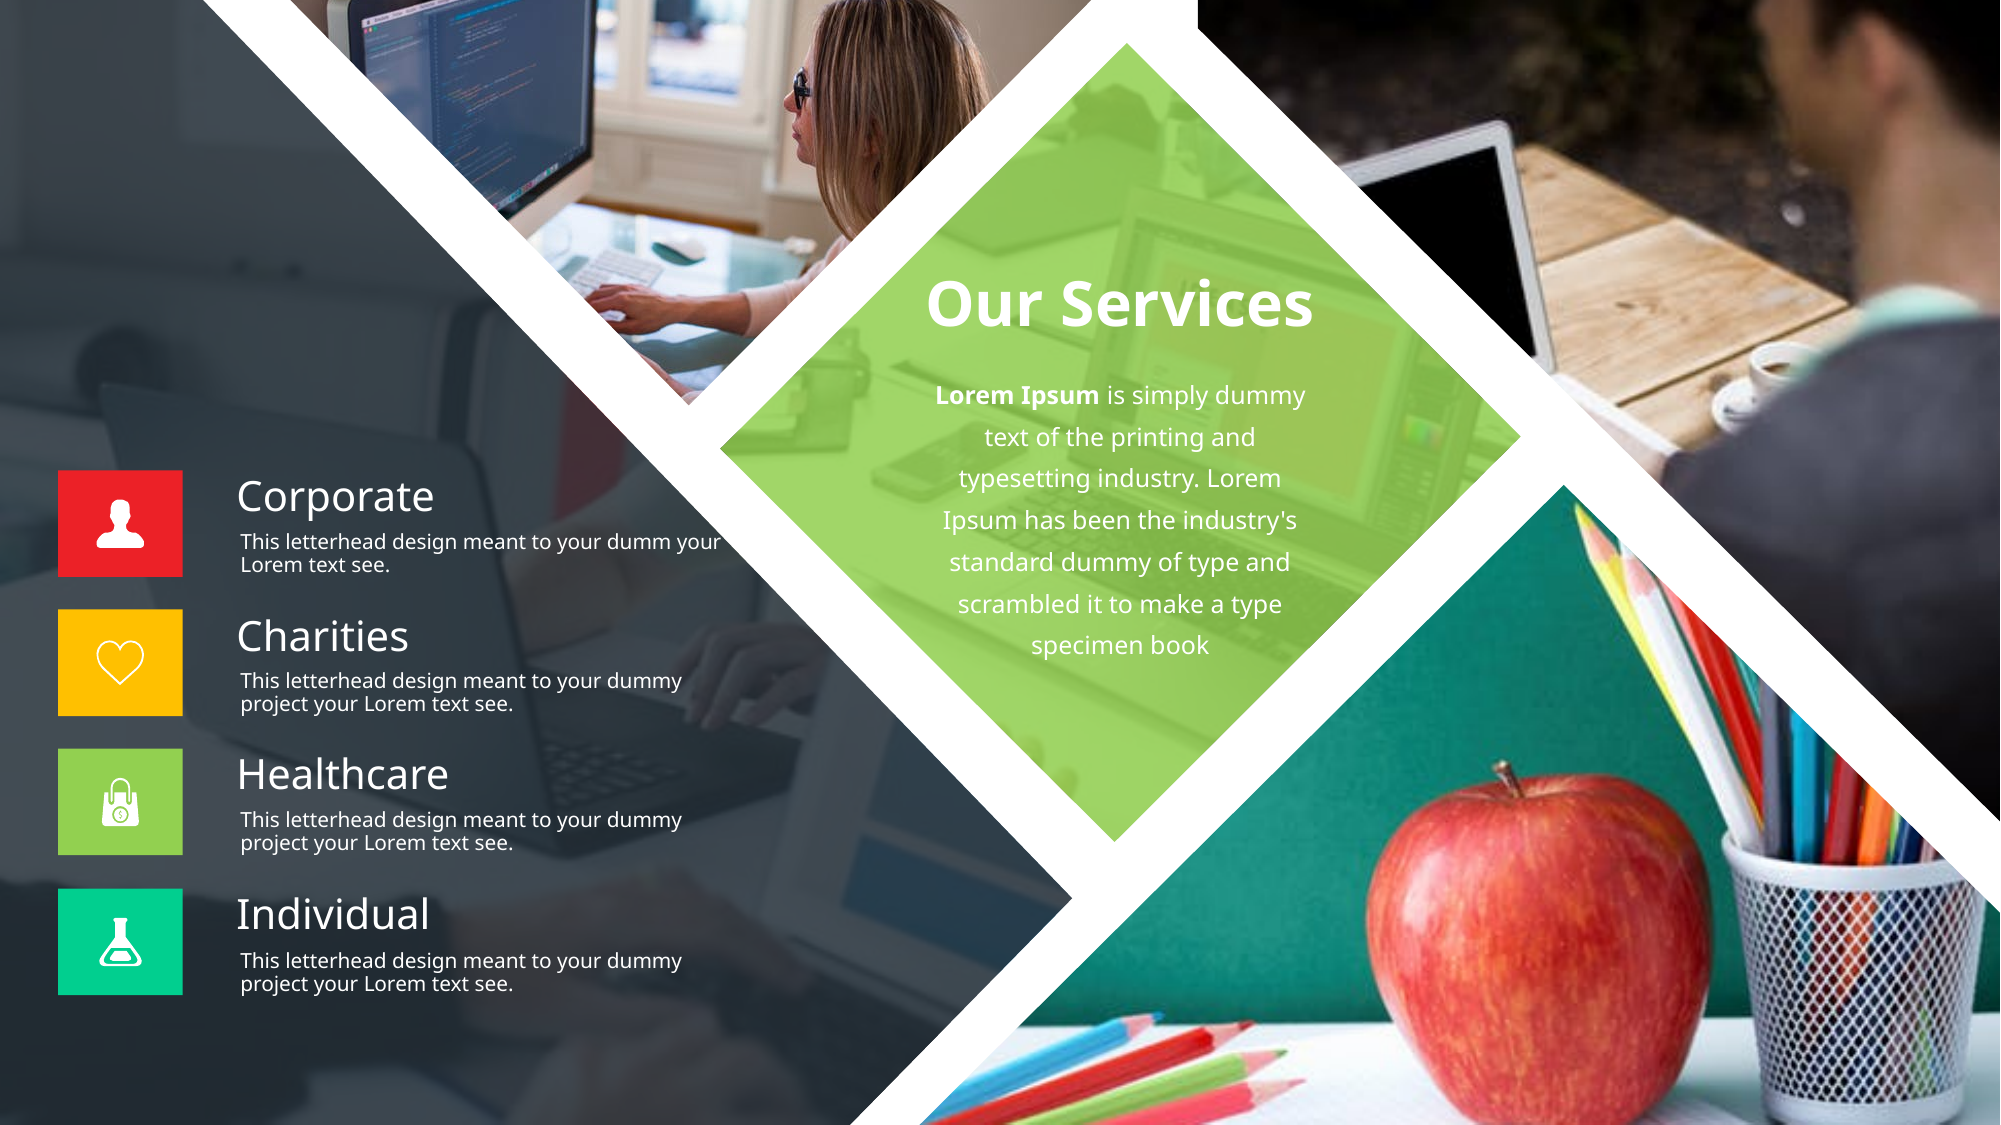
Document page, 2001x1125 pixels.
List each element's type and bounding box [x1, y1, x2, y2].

picture [0, 0, 2000, 1125]
text_box [909, 256, 1331, 629]
text_box [58, 462, 741, 1004]
